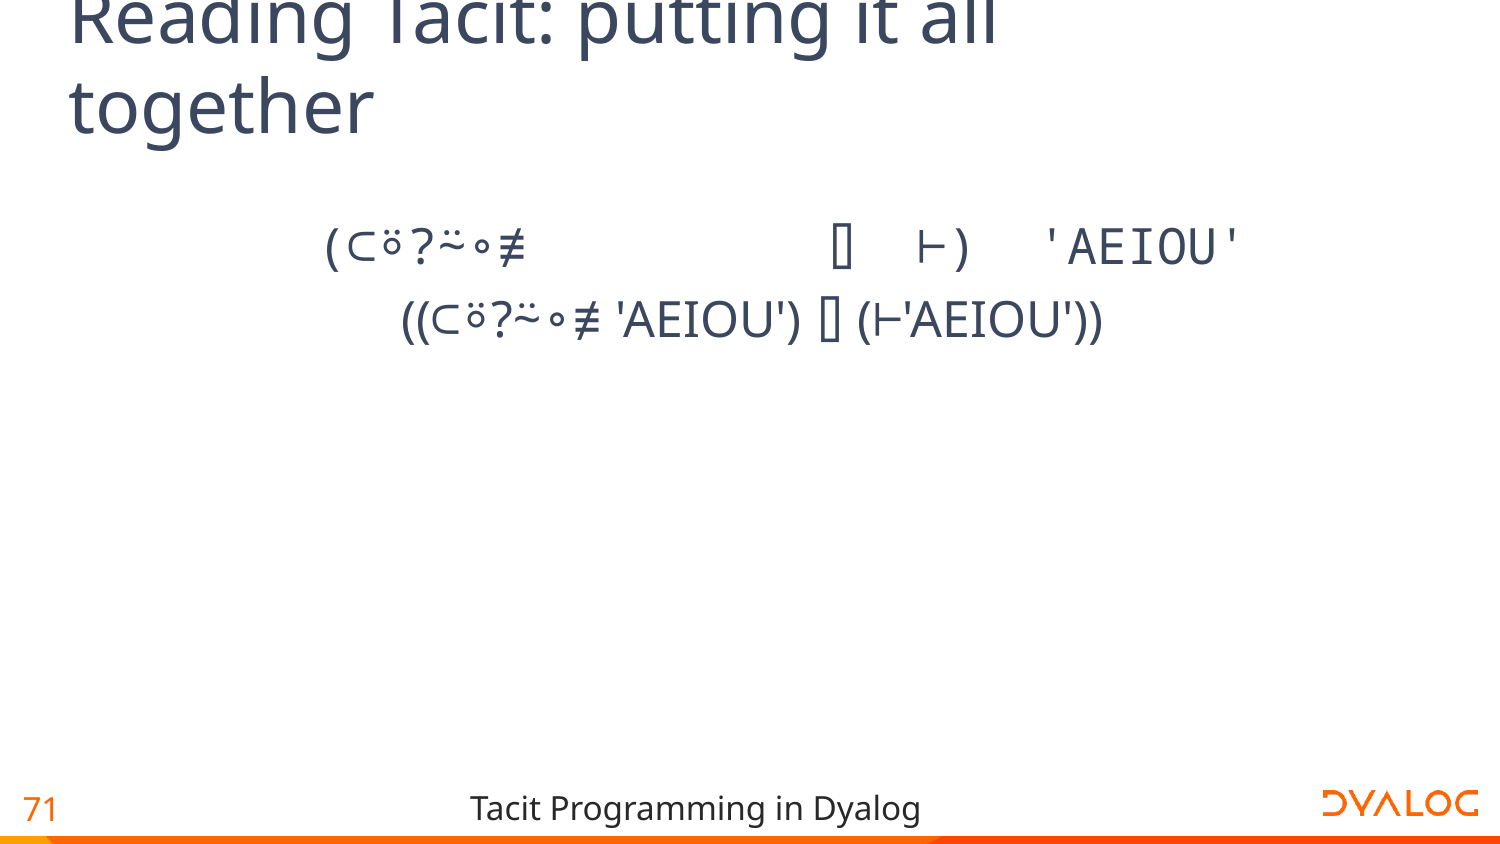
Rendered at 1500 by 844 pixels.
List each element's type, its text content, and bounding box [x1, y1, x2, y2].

picture [1323, 790, 1478, 816]
list (⊂⍤?⍨∘≢ ⌷ ⊢) 'AEIOU' ((⊂⍤?⍨∘≢ 'AEIOU') ⌷ (⊢'AEIOU')) [53, 207, 1453, 740]
title Reading Tacit: putting it all together [53, 43, 1295, 157]
picture [0, 836, 1500, 844]
